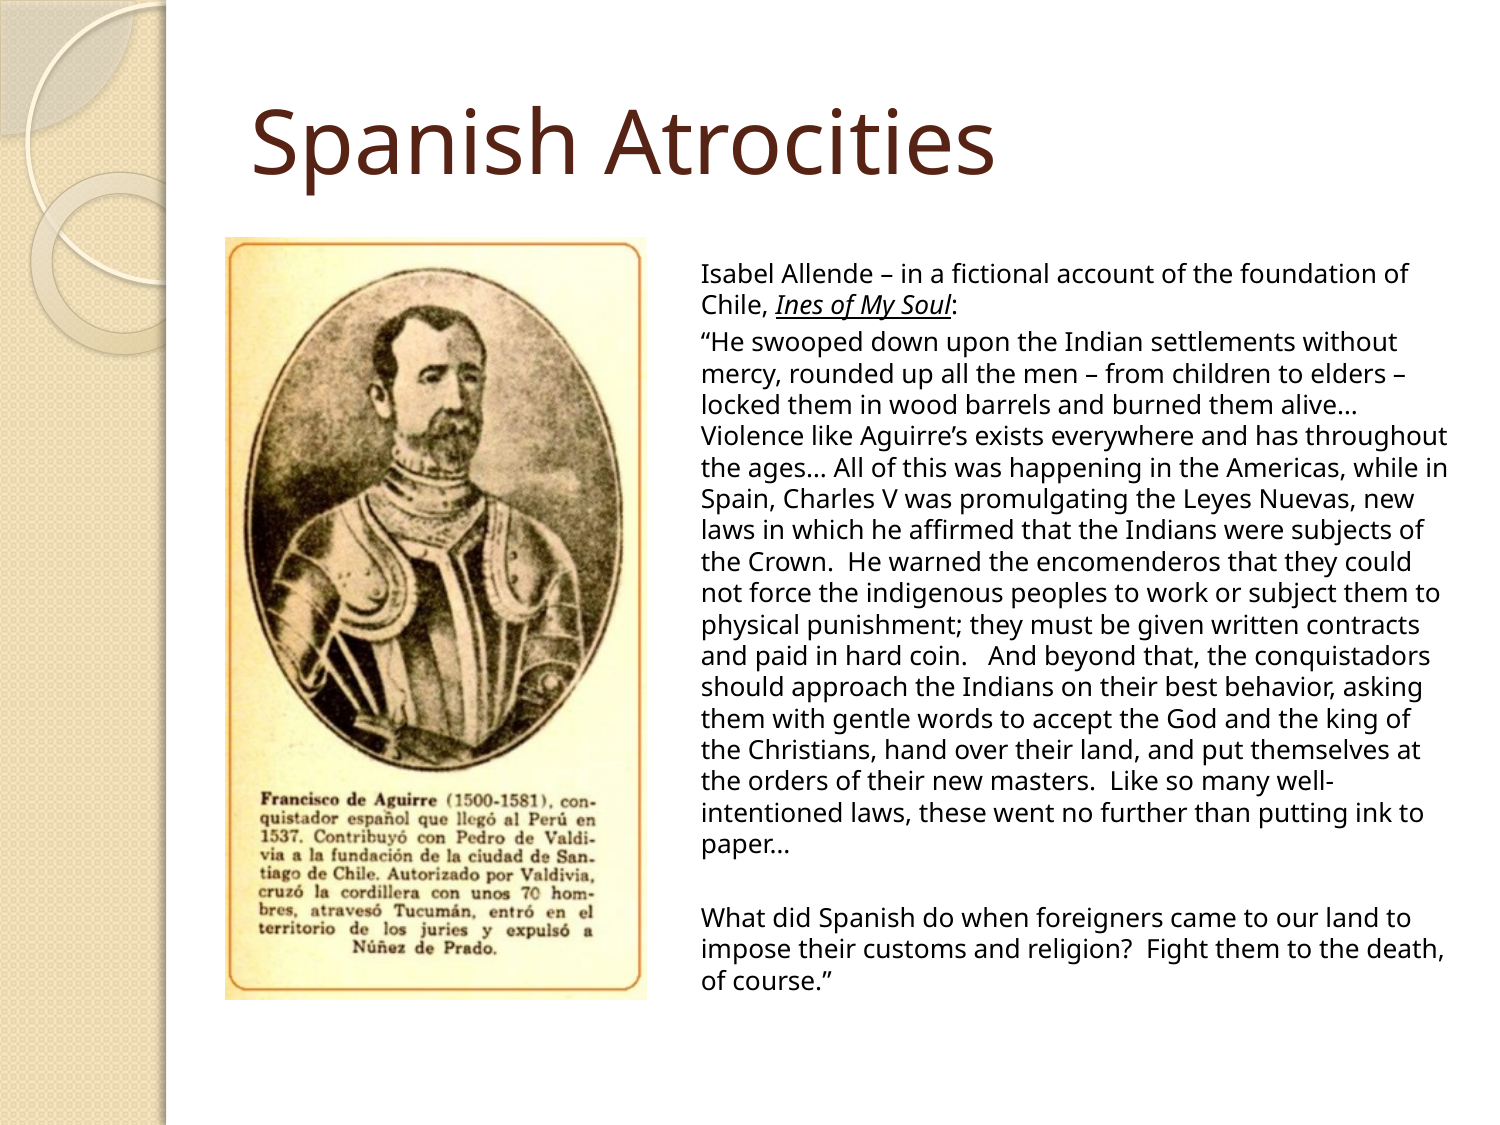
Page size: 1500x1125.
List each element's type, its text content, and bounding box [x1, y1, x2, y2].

title Spanish Atrocities [235, 45, 1466, 233]
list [224, 237, 647, 1001]
list Isabel Allende – in a fictional account of the foundation of Chile, Ines of My Soul: “He swooped down upon the Indian settlements without mercy, rounded up all the men – from children to elders – locked them in wood barrels and burned them alive… Violence like Aguirre’s exists everywhere and has throughout the ages… All of this was happening in the Americas, while in Spain, Charles V was promulgating the Leyes Nuevas, new laws in which he affirmed that the Indians were subjects of the Crown. He warned the encomenderos that they could not force the indigenous peoples to work or subject them to physical punishment; they must be given written contracts and paid in hard coin. And beyond that, the conquistadors should approach the Indians on their best behavior, asking them with gentle words to accept the God and the king of the Christians, hand over their land, and put themselves at the orders of their new masters. Like so many well-intentioned laws, these went no further than putting ink to paper… What did Spanish do when foreigners came to our land to impose their customs and religion? Fight them to the death, of course.” [675, 249, 1466, 1015]
